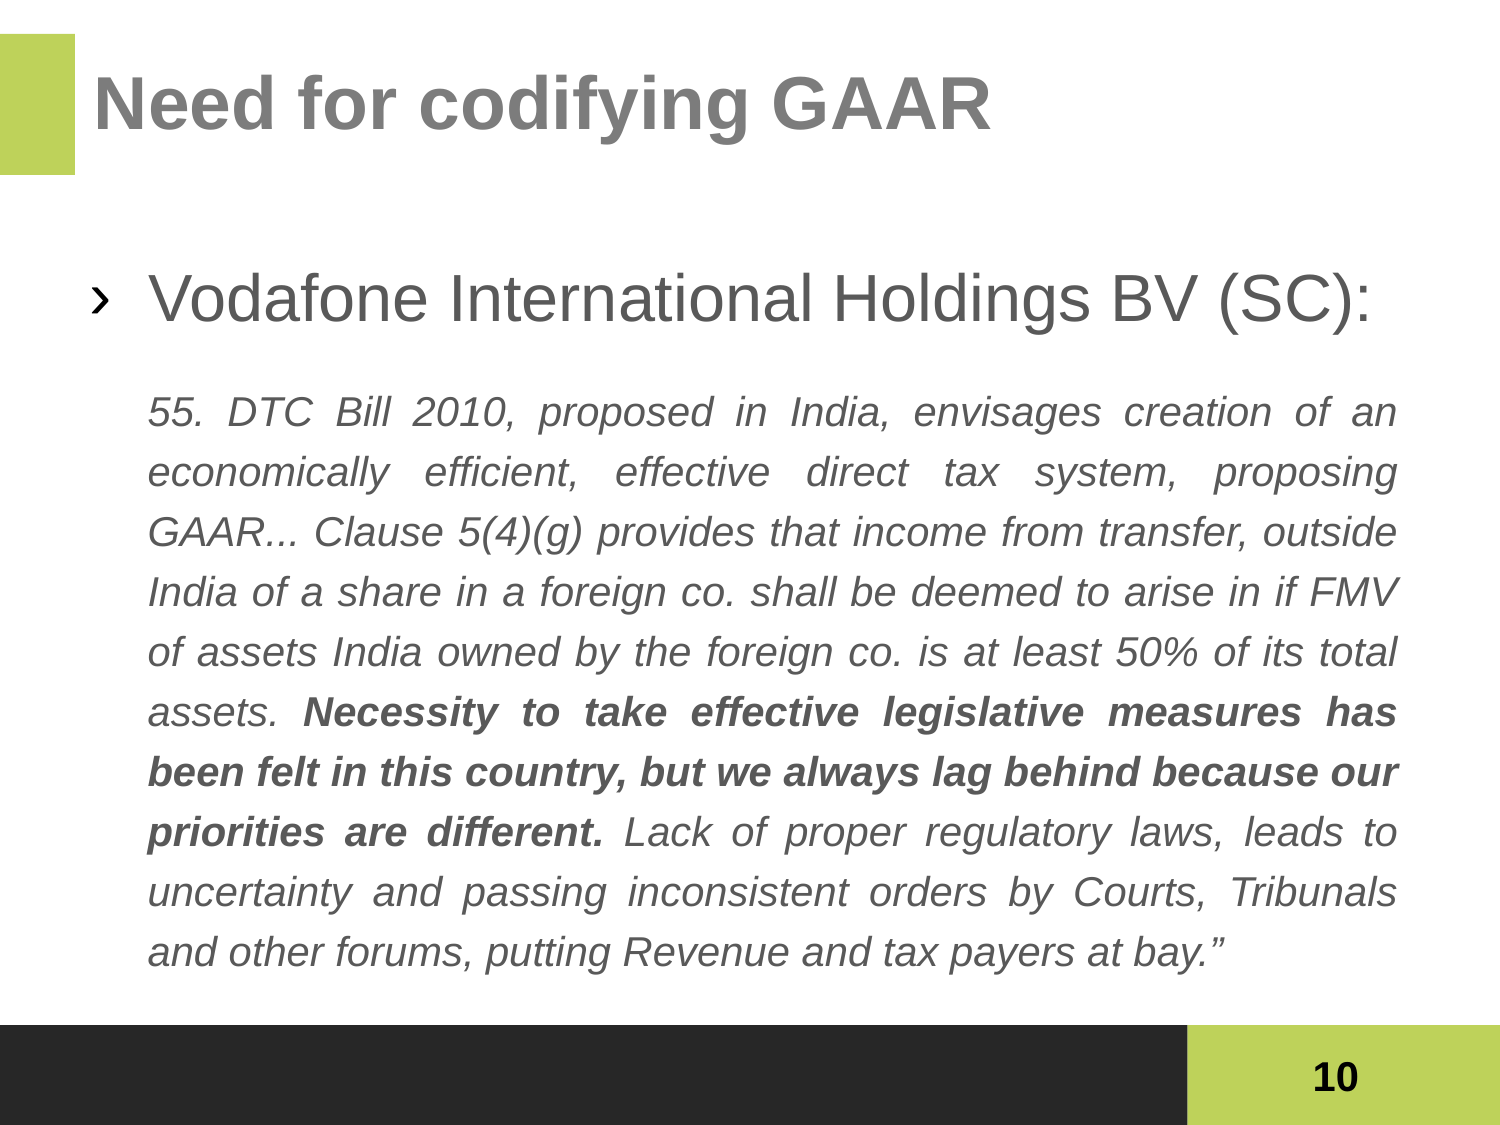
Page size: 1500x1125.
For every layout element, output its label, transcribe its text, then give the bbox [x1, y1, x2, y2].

text_box Vodafone International Holdings BV (SC): 55. DTC Bill 2010, proposed in India, envisages creation of an economically efficient, effective direct tax system, proposing GAAR... Clause 5(4)(g) provides that income from transfer, outside India of a share in a foreign co. shall be deemed to arise in if FMV of assets India owned by the foreign co. is at least 50% of its total assets. Necessity to take effective legislative measures has been felt in this country, but we always lag behind because our priorities are different. Lack of proper regulatory laws, leads to uncertainty and passing inconsistent orders by Courts, Tribunals and other forums, putting Revenue and tax payers at bay.” [74, 231, 1414, 974]
title Need for codifying GAAR [0, 33, 1500, 175]
